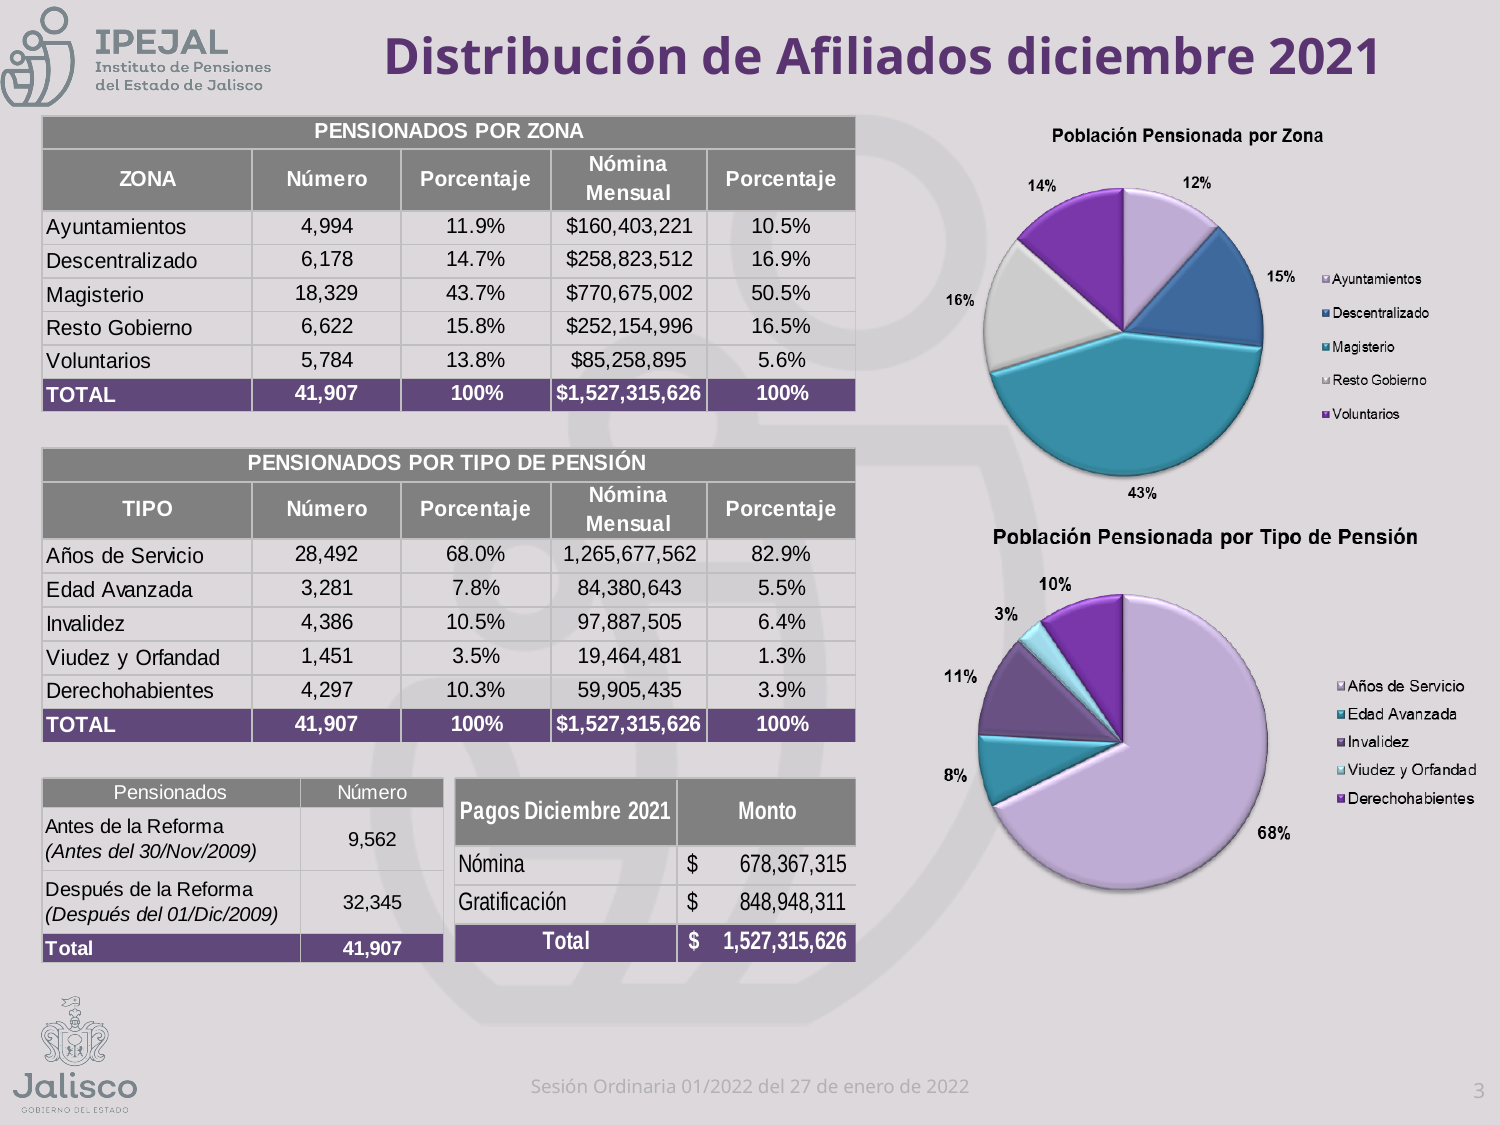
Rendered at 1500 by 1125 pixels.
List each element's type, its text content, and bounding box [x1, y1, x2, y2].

footer Sesión Ordinaria 01/2022 del 27 de enero de 2022 [471, 1056, 1029, 1116]
picture [40, 114, 858, 414]
slide_number 3 [1149, 1062, 1500, 1122]
picture [40, 446, 858, 744]
picture [0, 6, 271, 107]
picture [914, 111, 1494, 933]
title Distribución de Afiliados diciembre 2021 [273, 4, 1493, 105]
picture [0, 988, 166, 1125]
picture [453, 776, 858, 965]
picture [40, 776, 446, 965]
